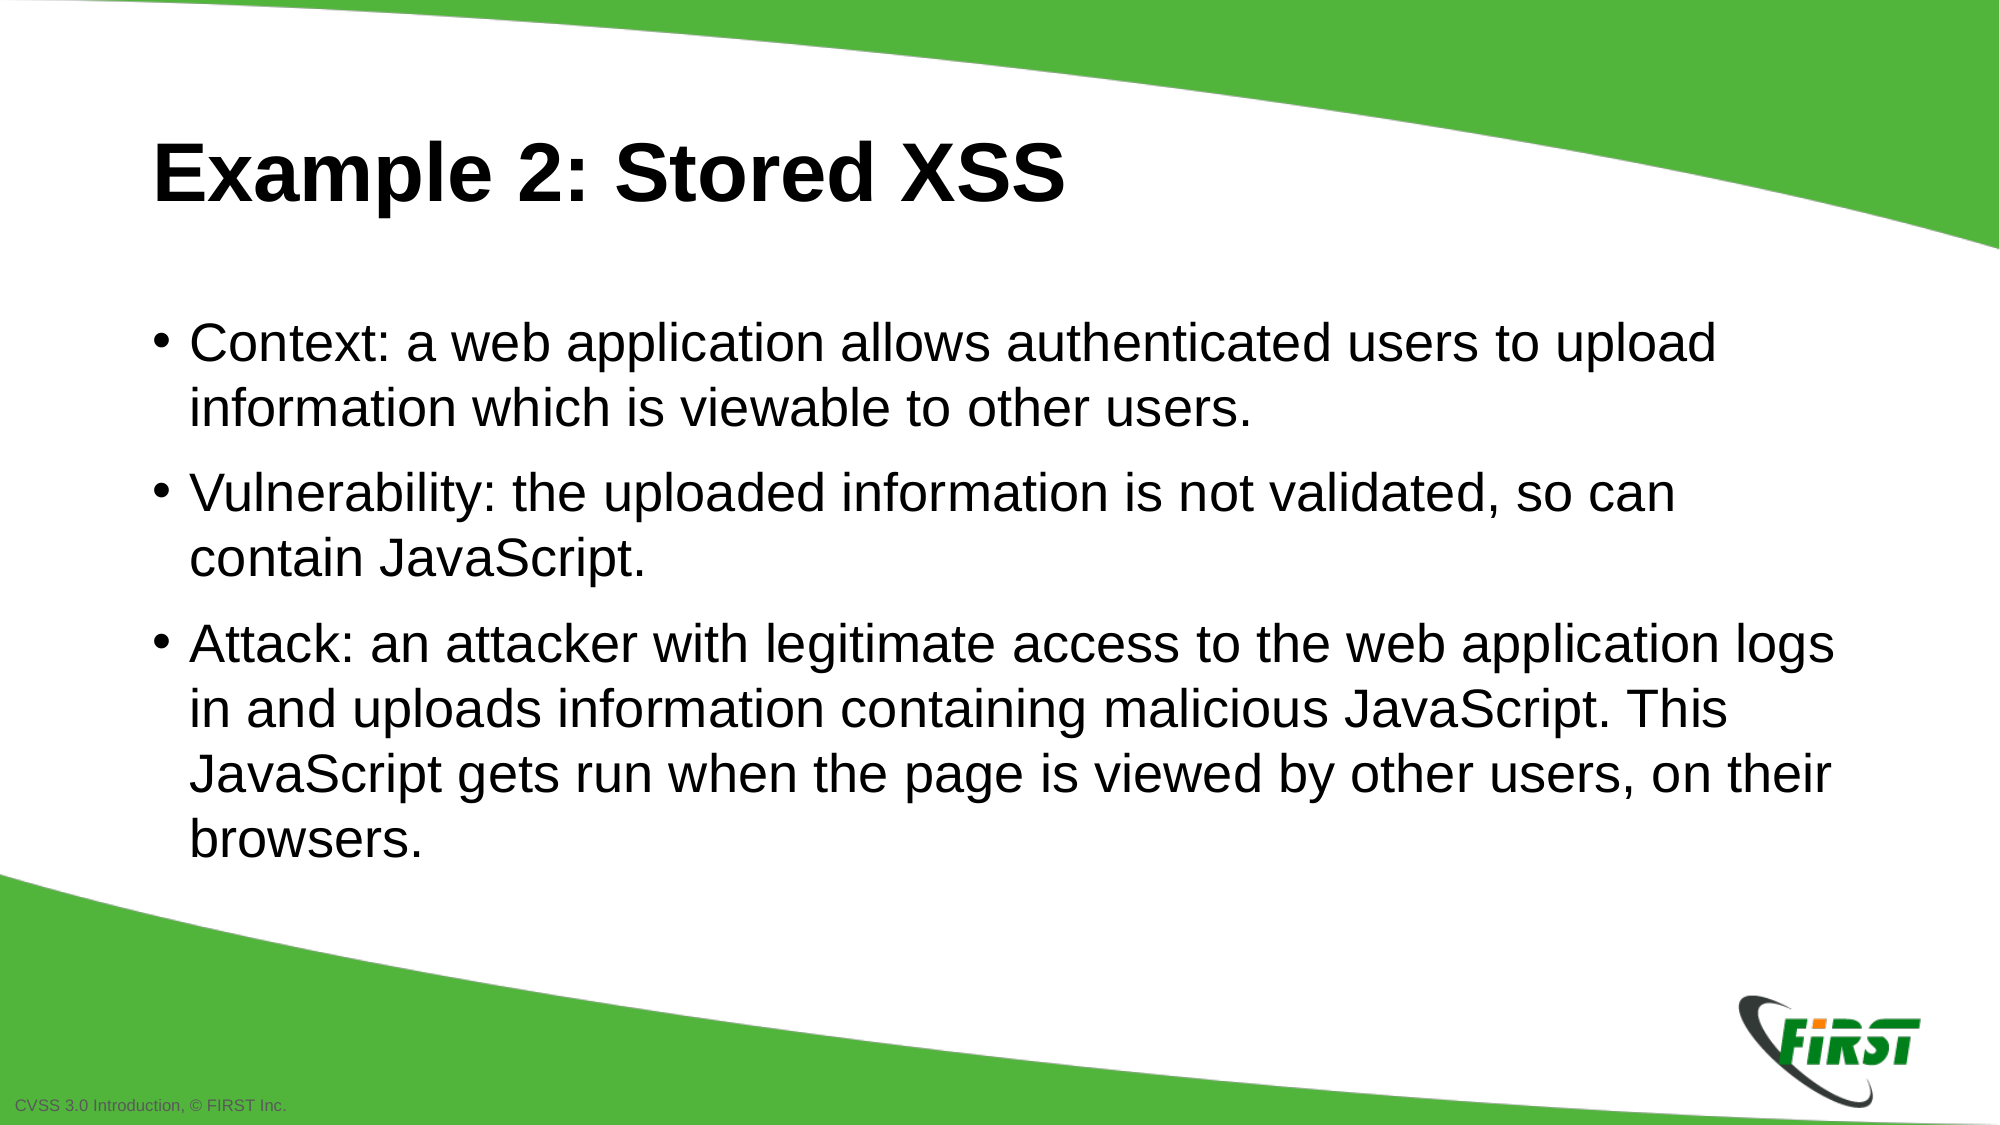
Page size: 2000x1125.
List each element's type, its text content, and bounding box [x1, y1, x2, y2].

text_box Example 2: Stored XSS [137, 59, 1862, 278]
text_box Context: a web application allows authenticated users to upload information which is viewable to other users. Vulnerability: the uploaded information is not validated, so can contain JavaScript. Attack: an attacker with legitimate access to the web application logs in and uploads information containing malicious JavaScript. This JavaScript gets run when the page is viewed by other users, on their browsers. [137, 299, 1863, 1014]
picture [0, 0, 2000, 1125]
